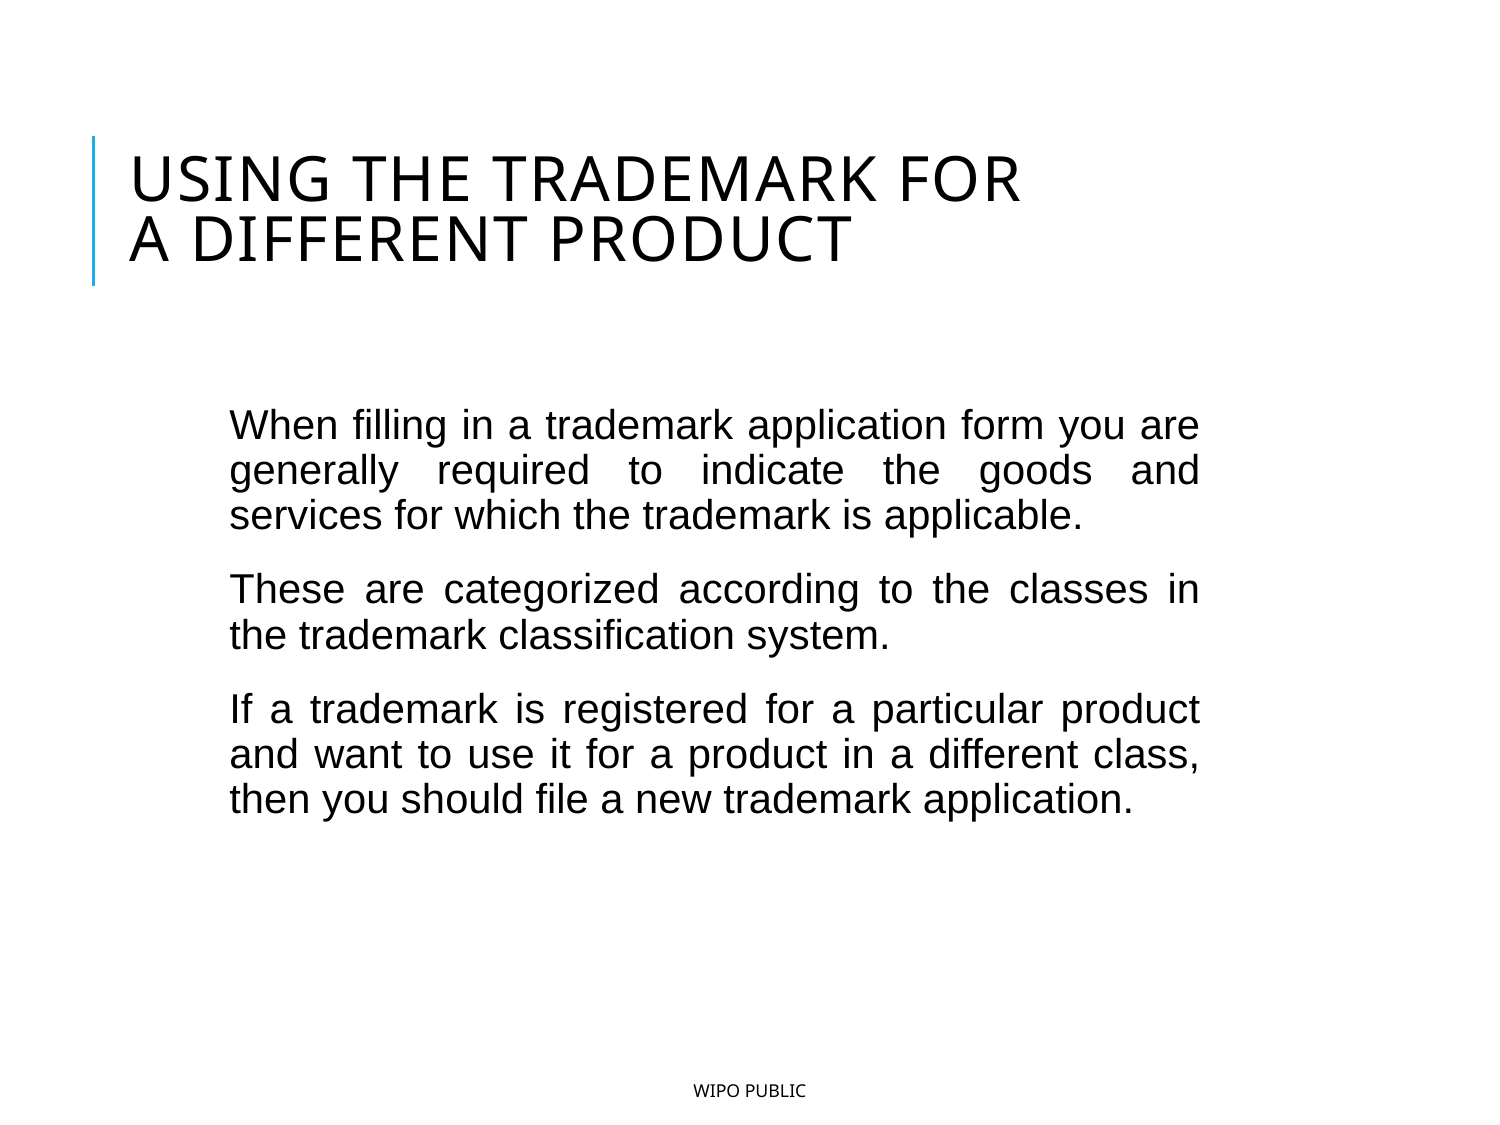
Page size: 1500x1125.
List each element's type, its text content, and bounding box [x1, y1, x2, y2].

title Using the trademark for a different product [118, 142, 1057, 286]
list When filling in a trademark application form you are generally required to indicate the goods and services for which the trademark is applicable. These are categorized according to the classes in the trademark classification system. If a trademark is registered for a particular product and want to use it for a product in a different class, then you should file a new trademark application. [206, 396, 1209, 851]
